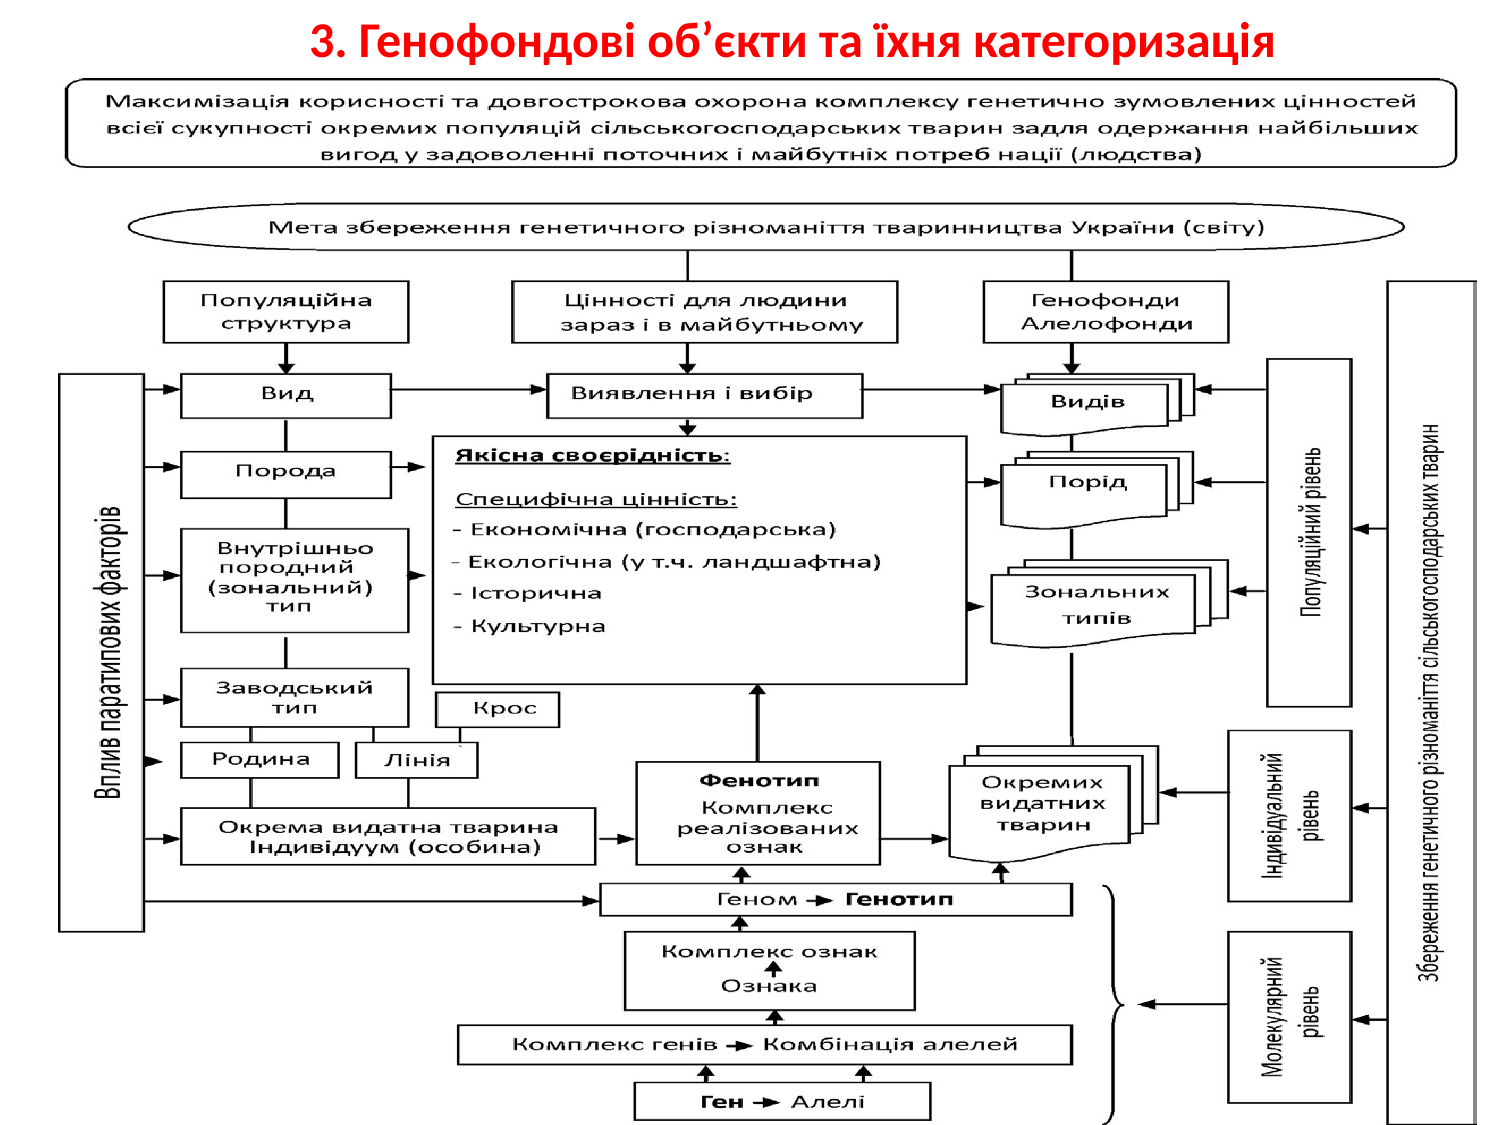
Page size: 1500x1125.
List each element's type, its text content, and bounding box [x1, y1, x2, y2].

text_box 3. Генофондові об’єкти та їхня категоризація [64, 0, 1471, 75]
picture [58, 77, 1477, 1125]
